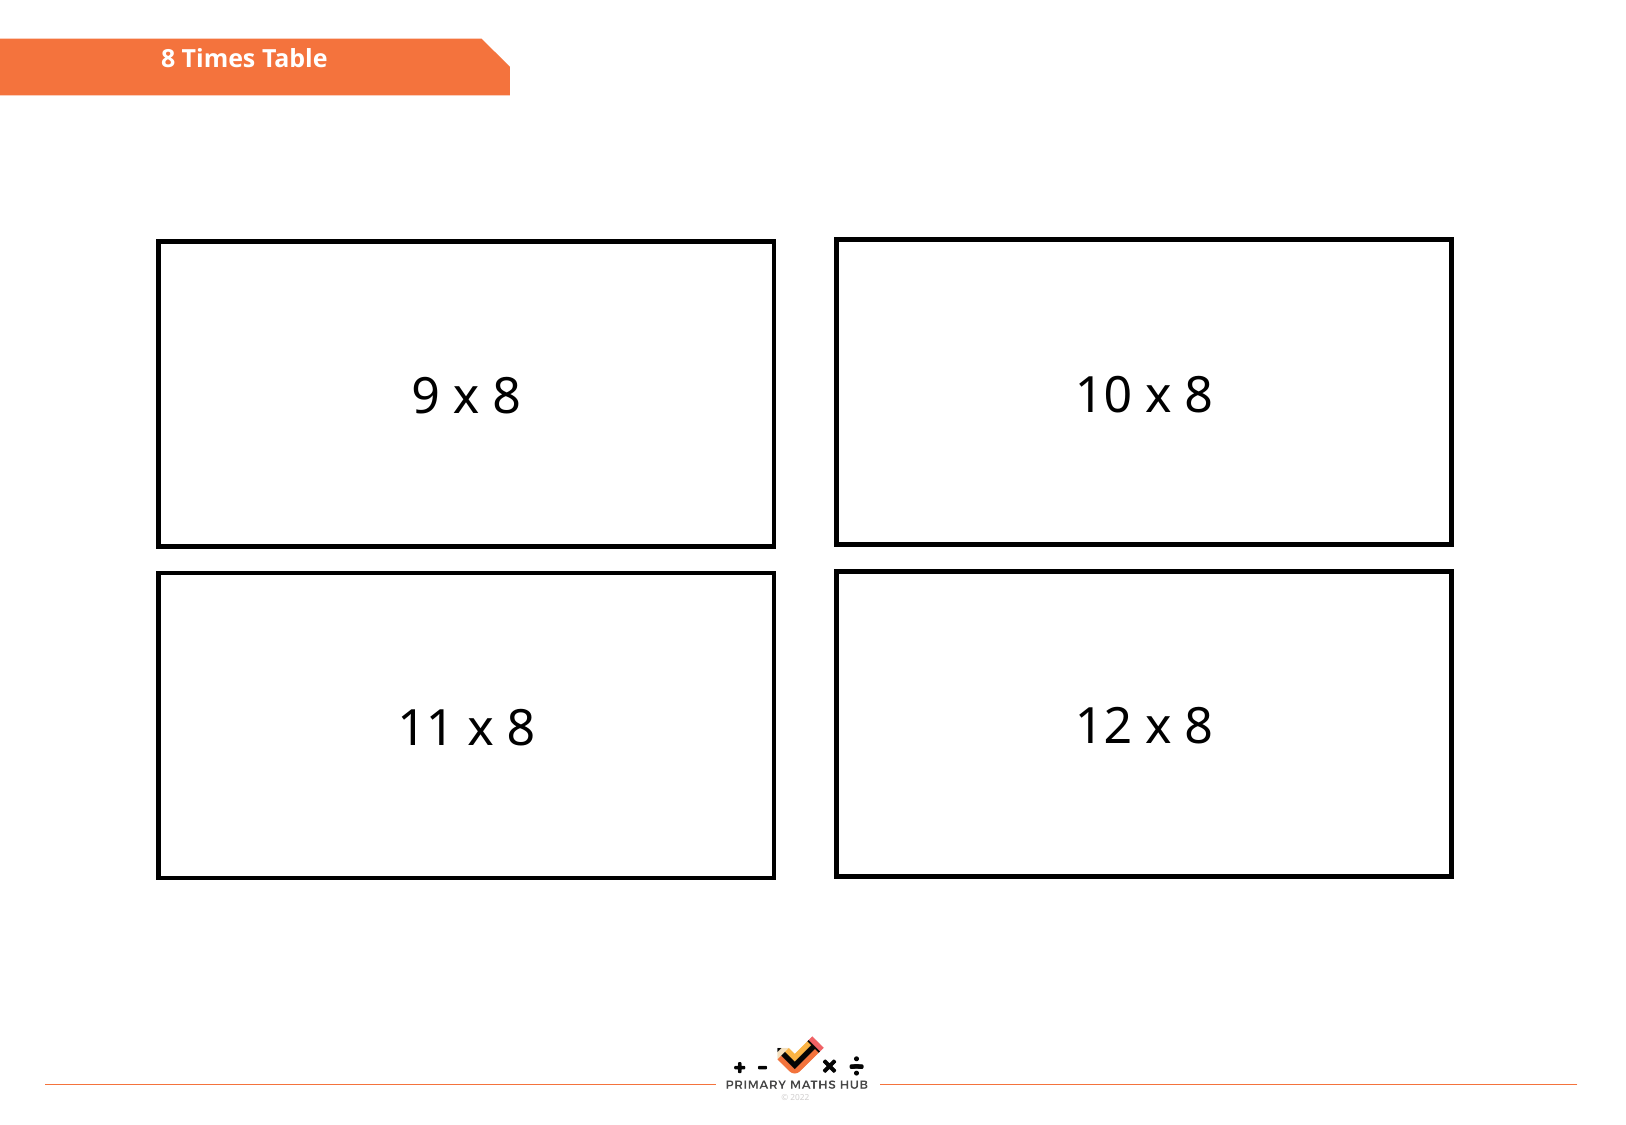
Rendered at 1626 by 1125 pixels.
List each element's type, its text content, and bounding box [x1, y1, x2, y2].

text_box 10 x 8 [835, 239, 1453, 546]
text_box © 2022 [720, 1084, 870, 1110]
text_box 11 x 8 [158, 572, 775, 879]
text_box 9 x 8 [158, 240, 775, 547]
text_box 8 Times Table [0, 37, 511, 97]
picture [722, 1034, 872, 1094]
text_box 12 x 8 [835, 570, 1453, 877]
